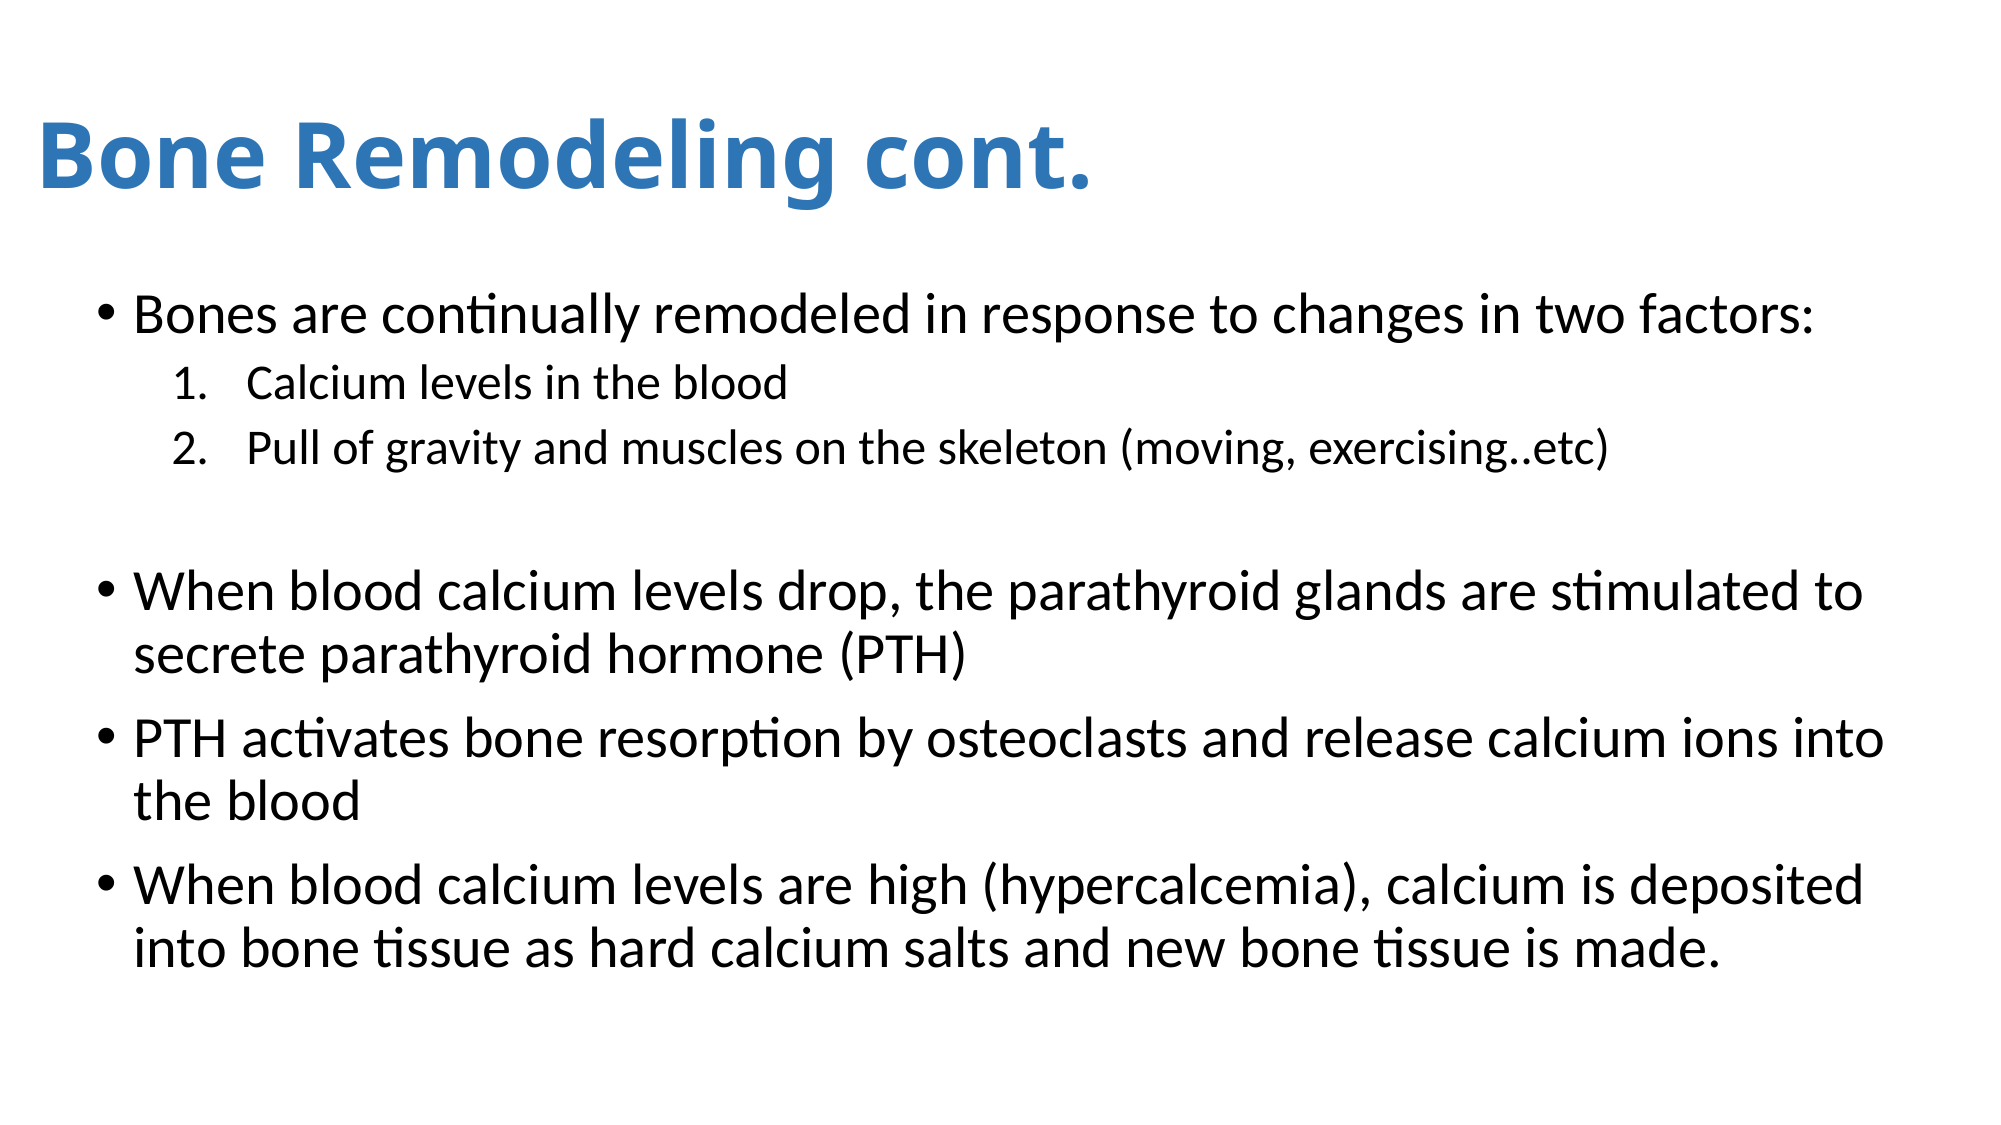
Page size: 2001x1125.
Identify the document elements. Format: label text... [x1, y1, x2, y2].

title Bone Remodeling cont. [20, 50, 1746, 268]
list Bones are continually remodeled in response to changes in two factors: Calcium levels in the blood Pull of gravity and muscles on the skeleton (moving, exercising..etc) When blood calcium levels drop, the parathyroid glands are stimulated to secrete parathyroid hormone (PTH) PTH activates bone resorption by osteoclasts and release calcium ions into the blood When blood calcium levels are high (hypercalcemia), calcium is deposited into bone tissue as hard calcium salts and new bone tissue is made. [81, 276, 1953, 1125]
